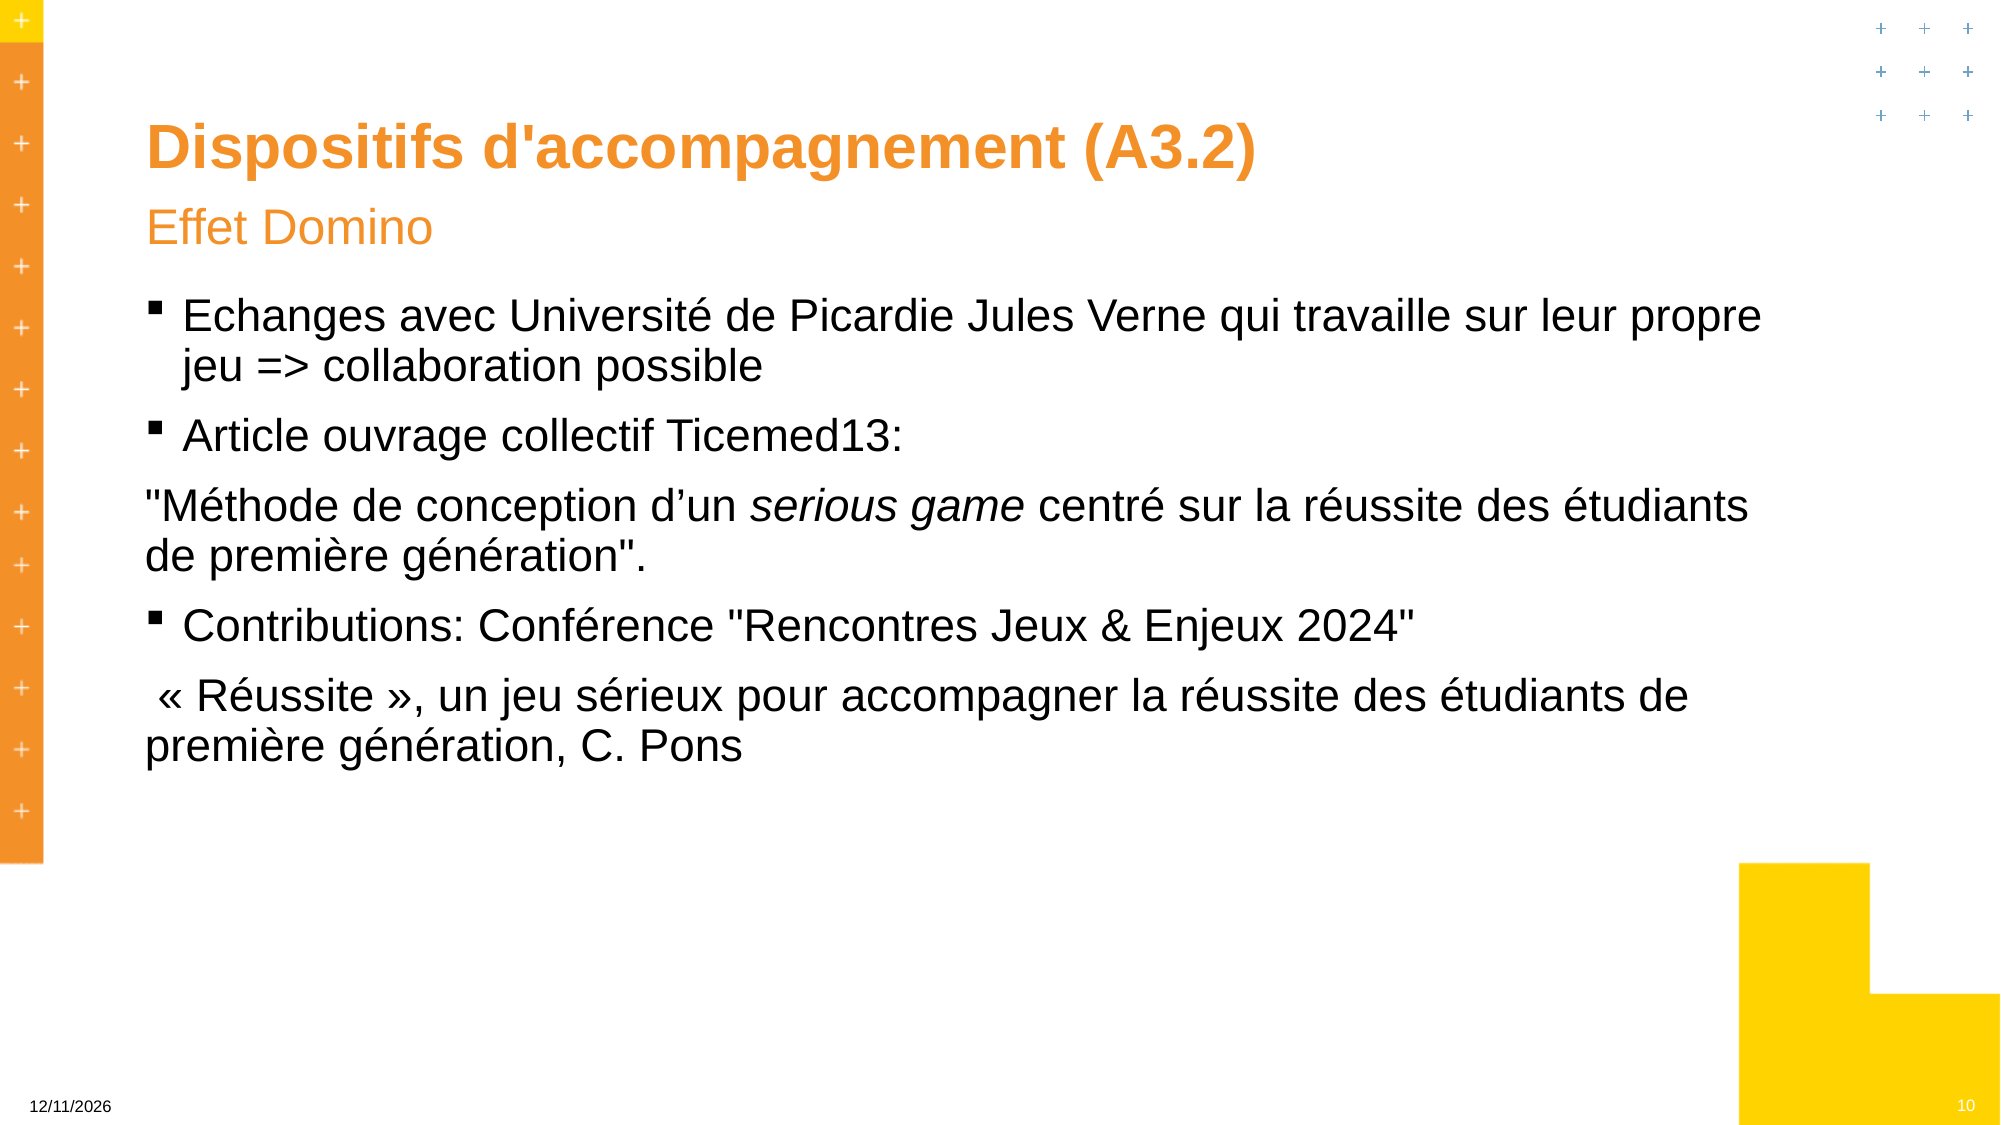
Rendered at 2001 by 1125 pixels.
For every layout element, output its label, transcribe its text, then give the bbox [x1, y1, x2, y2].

list Echanges avec Université de Picardie Jules Verne qui travaille sur leur propre jeu => collaboration possible Article ouvrage collectif Ticemed13: "Méthode de conception d’un serious game centré sur la réussite des étudiants de première génération". Contributions: Conférence "Rencontres Jeux & Enjeux 2024" « Réussite », un jeu sérieux pour accompagner la réussite des étudiants de première génération, C. Pons [144, 292, 1805, 1008]
picture [0, 0, 2001, 1125]
slide_number 10 [1531, 1084, 1982, 1125]
text_box Dispositifs d'accompagnement (A3.2) [146, 114, 1855, 208]
text_box Effet Domino [145, 201, 1851, 294]
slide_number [23, 1085, 474, 1125]
